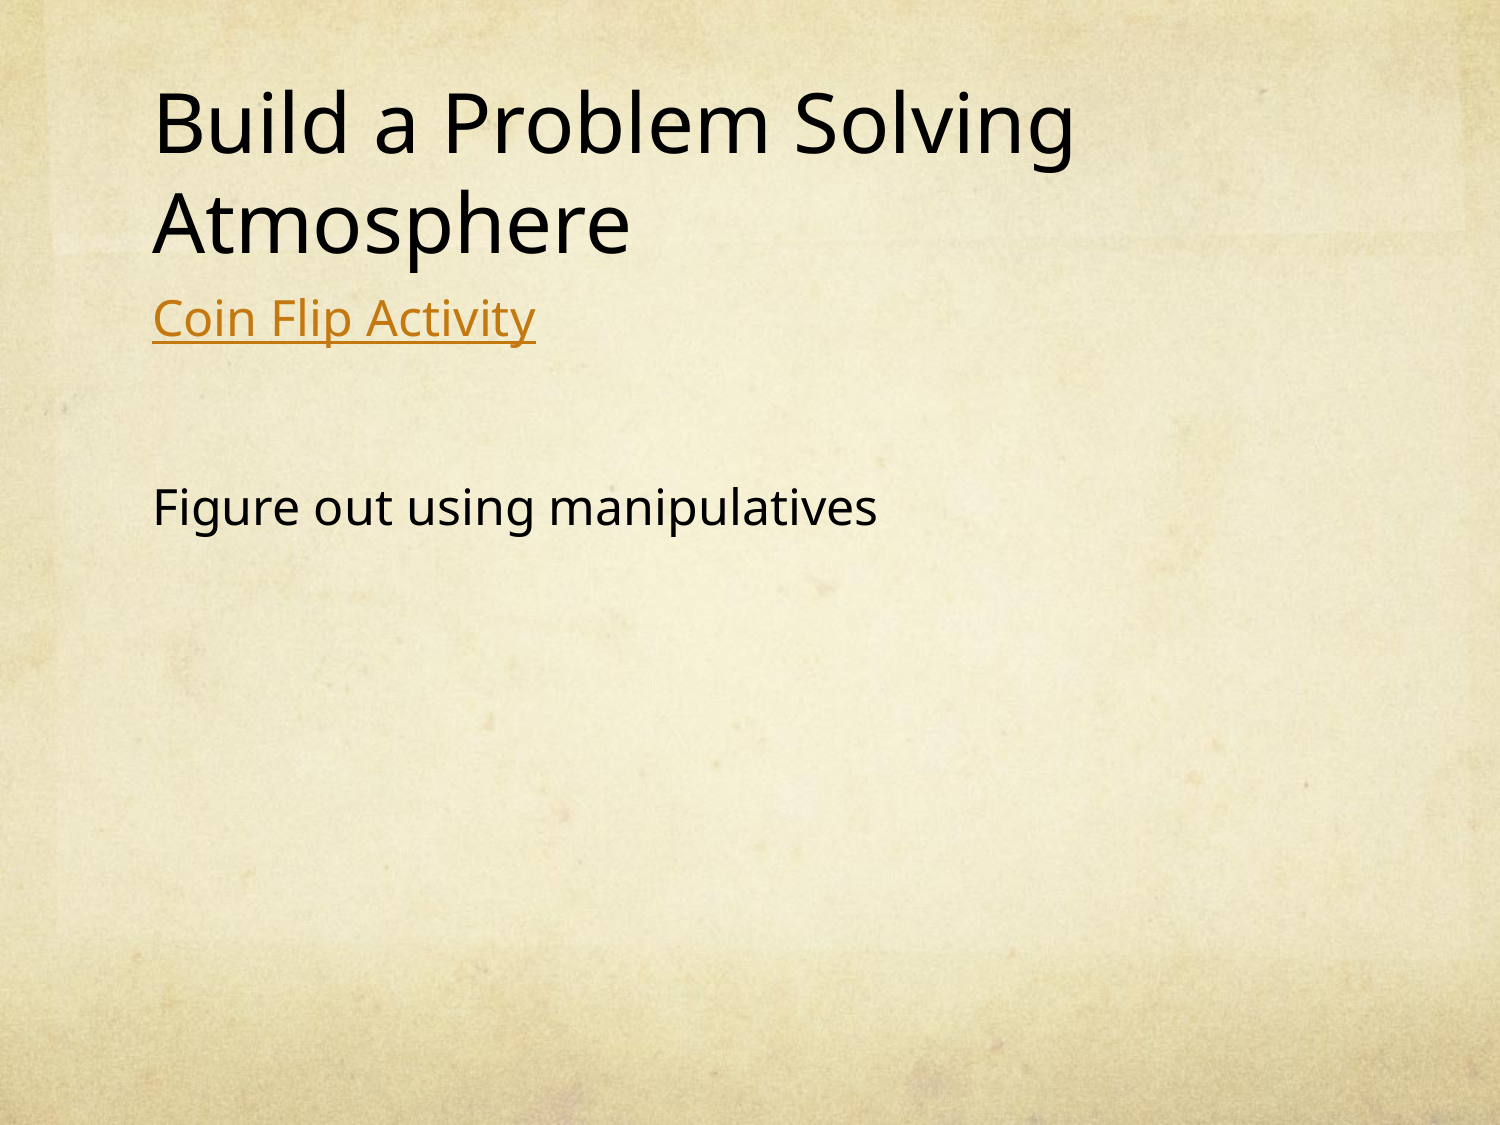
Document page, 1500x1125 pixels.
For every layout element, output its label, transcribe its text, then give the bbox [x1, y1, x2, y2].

text_box Build a Problem Solving Atmosphere [137, 62, 1500, 378]
text_box Coin Flip Activity Figure out using manipulatives [137, 378, 1225, 603]
picture [0, 0, 1500, 1125]
